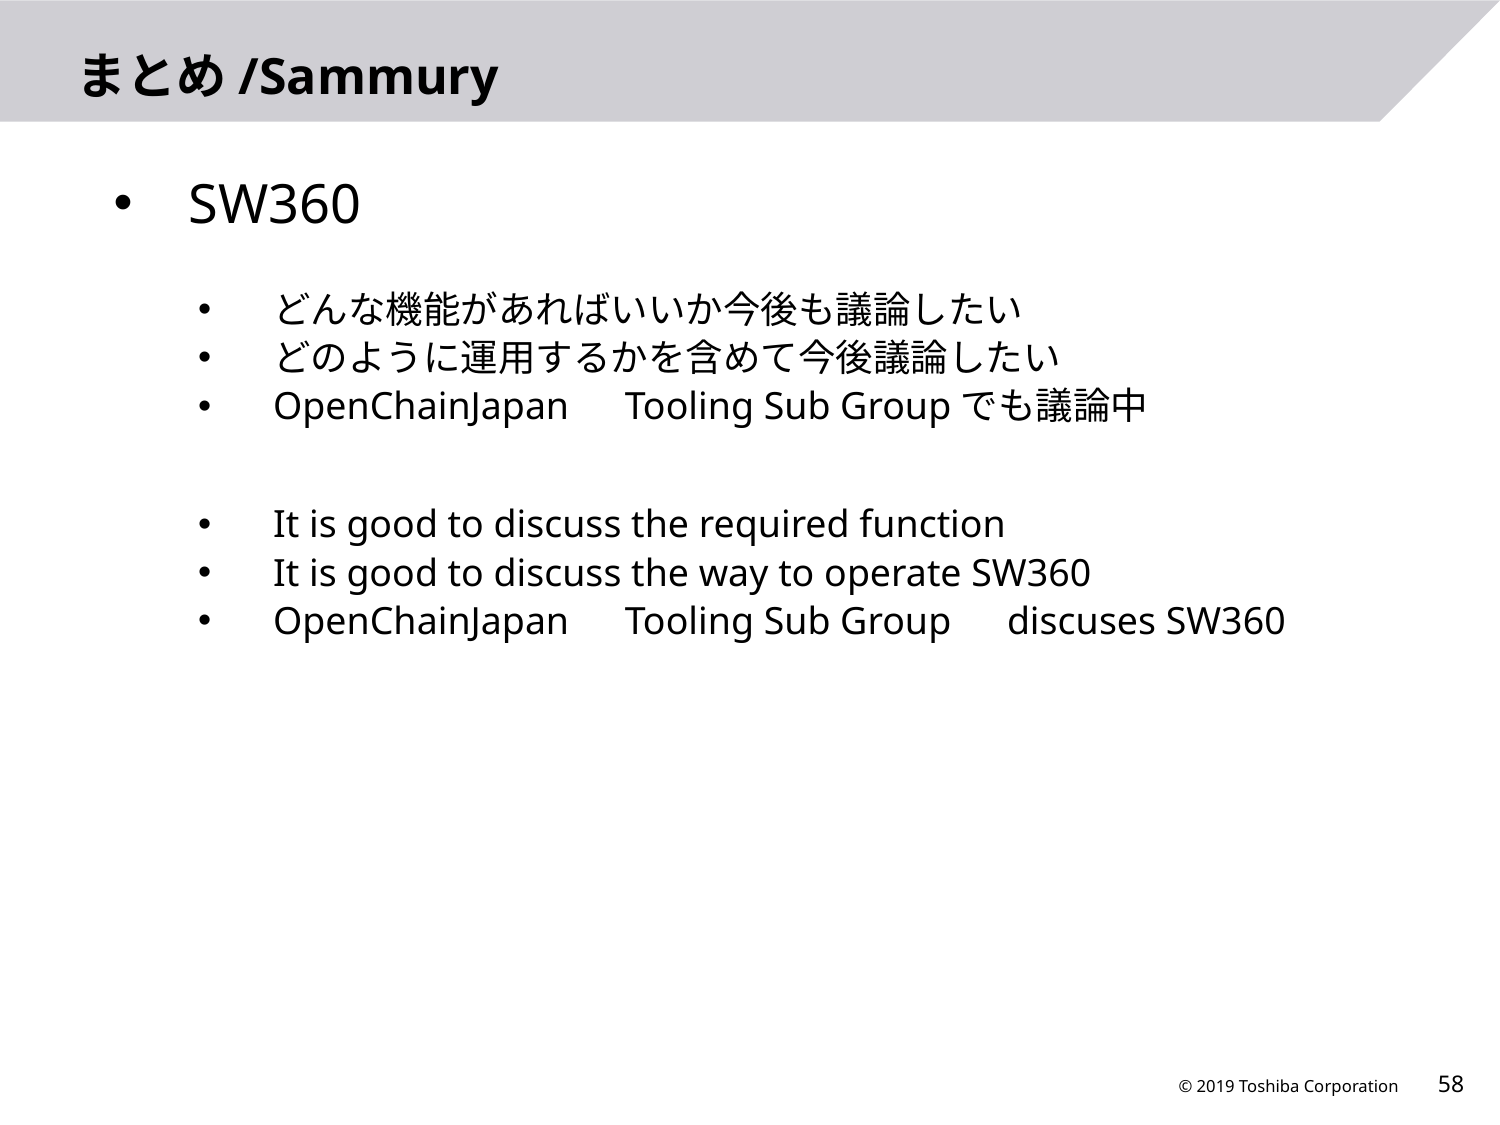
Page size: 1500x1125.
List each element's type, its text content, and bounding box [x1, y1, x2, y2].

title まとめ/Sammury [0, 0, 1500, 123]
list SW360 どんな機能があればいいか今後も議論したい どのように運用するかを含めて今後議論したい OpenChainJapan Tooling Sub Groupでも議論中 It is good to discuss the required function It is good to discuss the way to operate SW360 OpenChainJapan Tooling Sub Group discuses SW360 [113, 162, 1421, 243]
